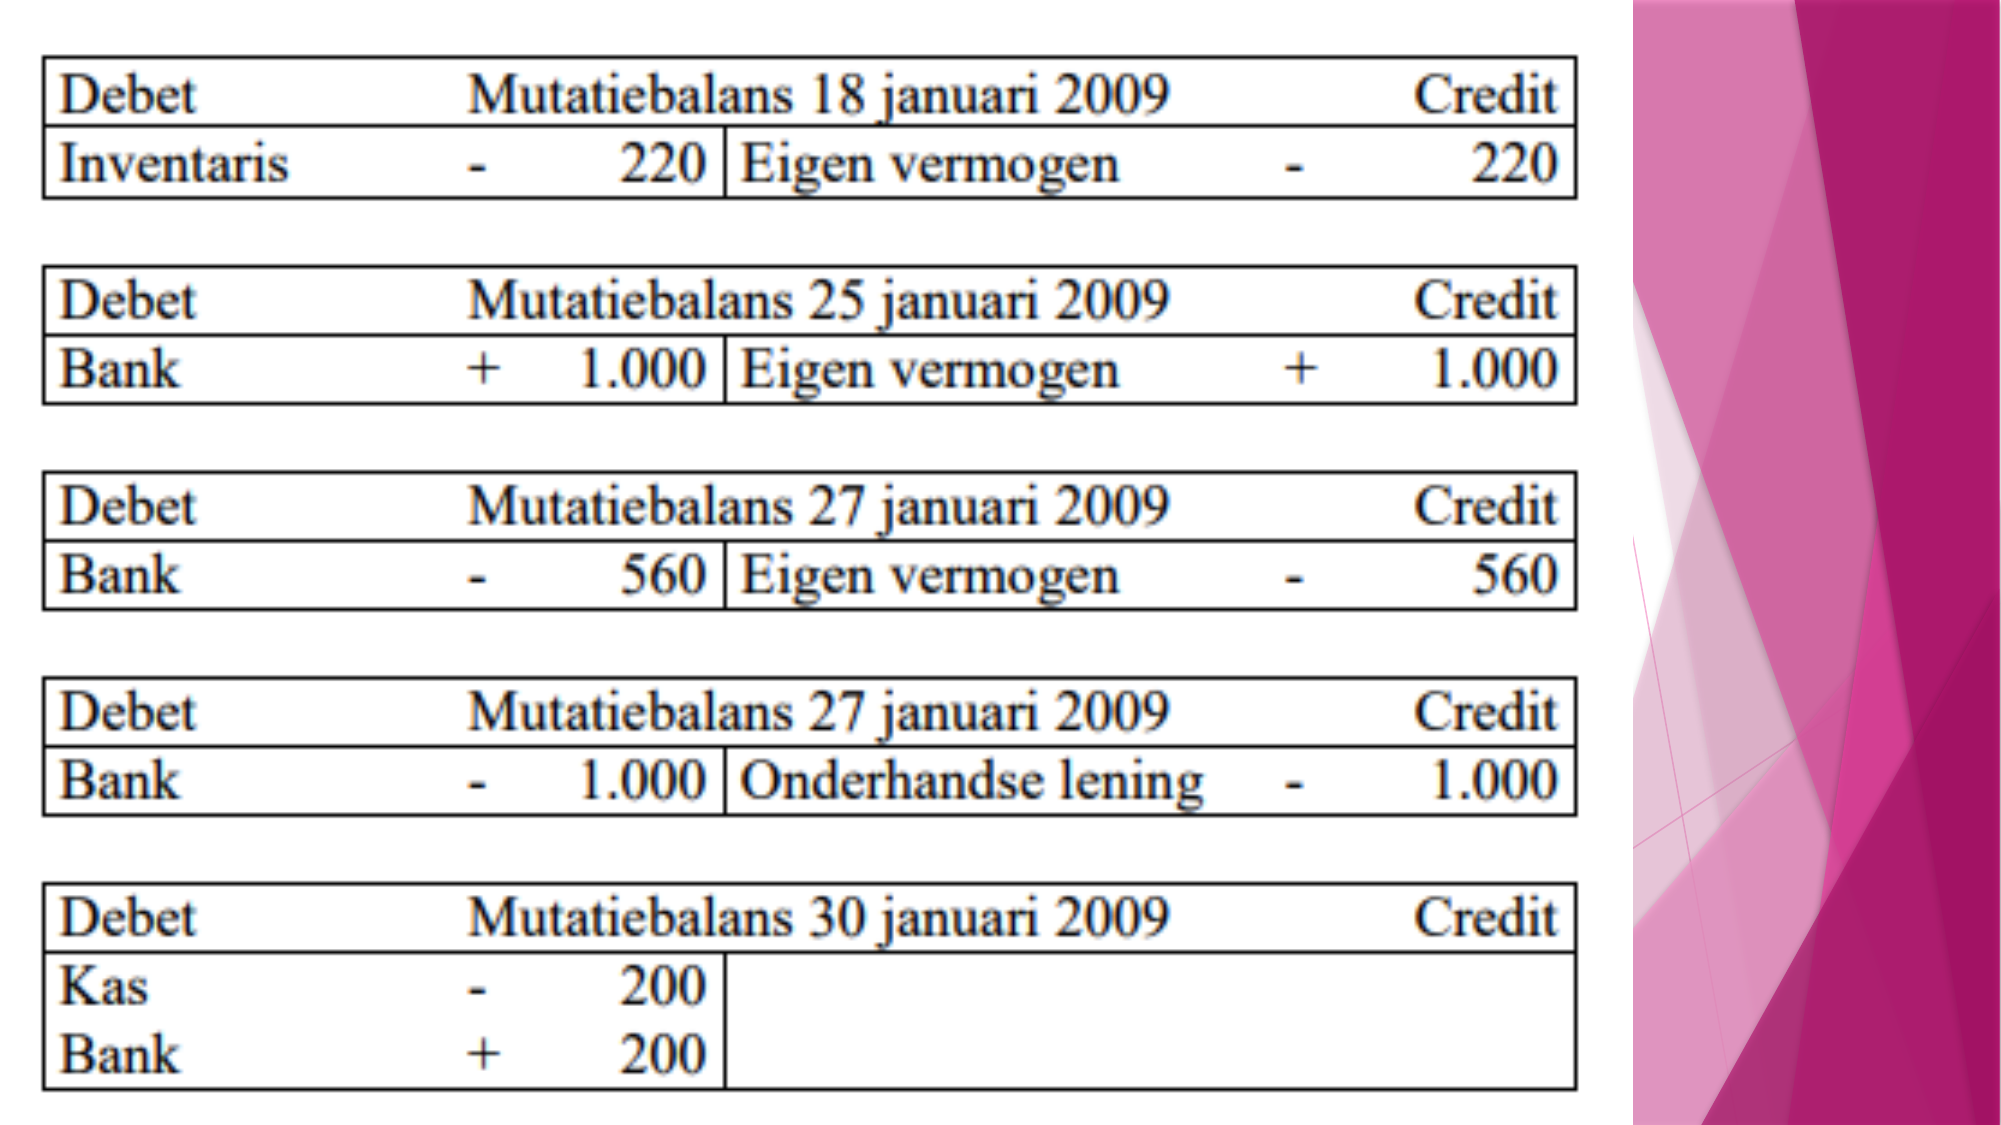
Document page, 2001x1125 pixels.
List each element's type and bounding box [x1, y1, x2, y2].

picture [0, 0, 1633, 1125]
